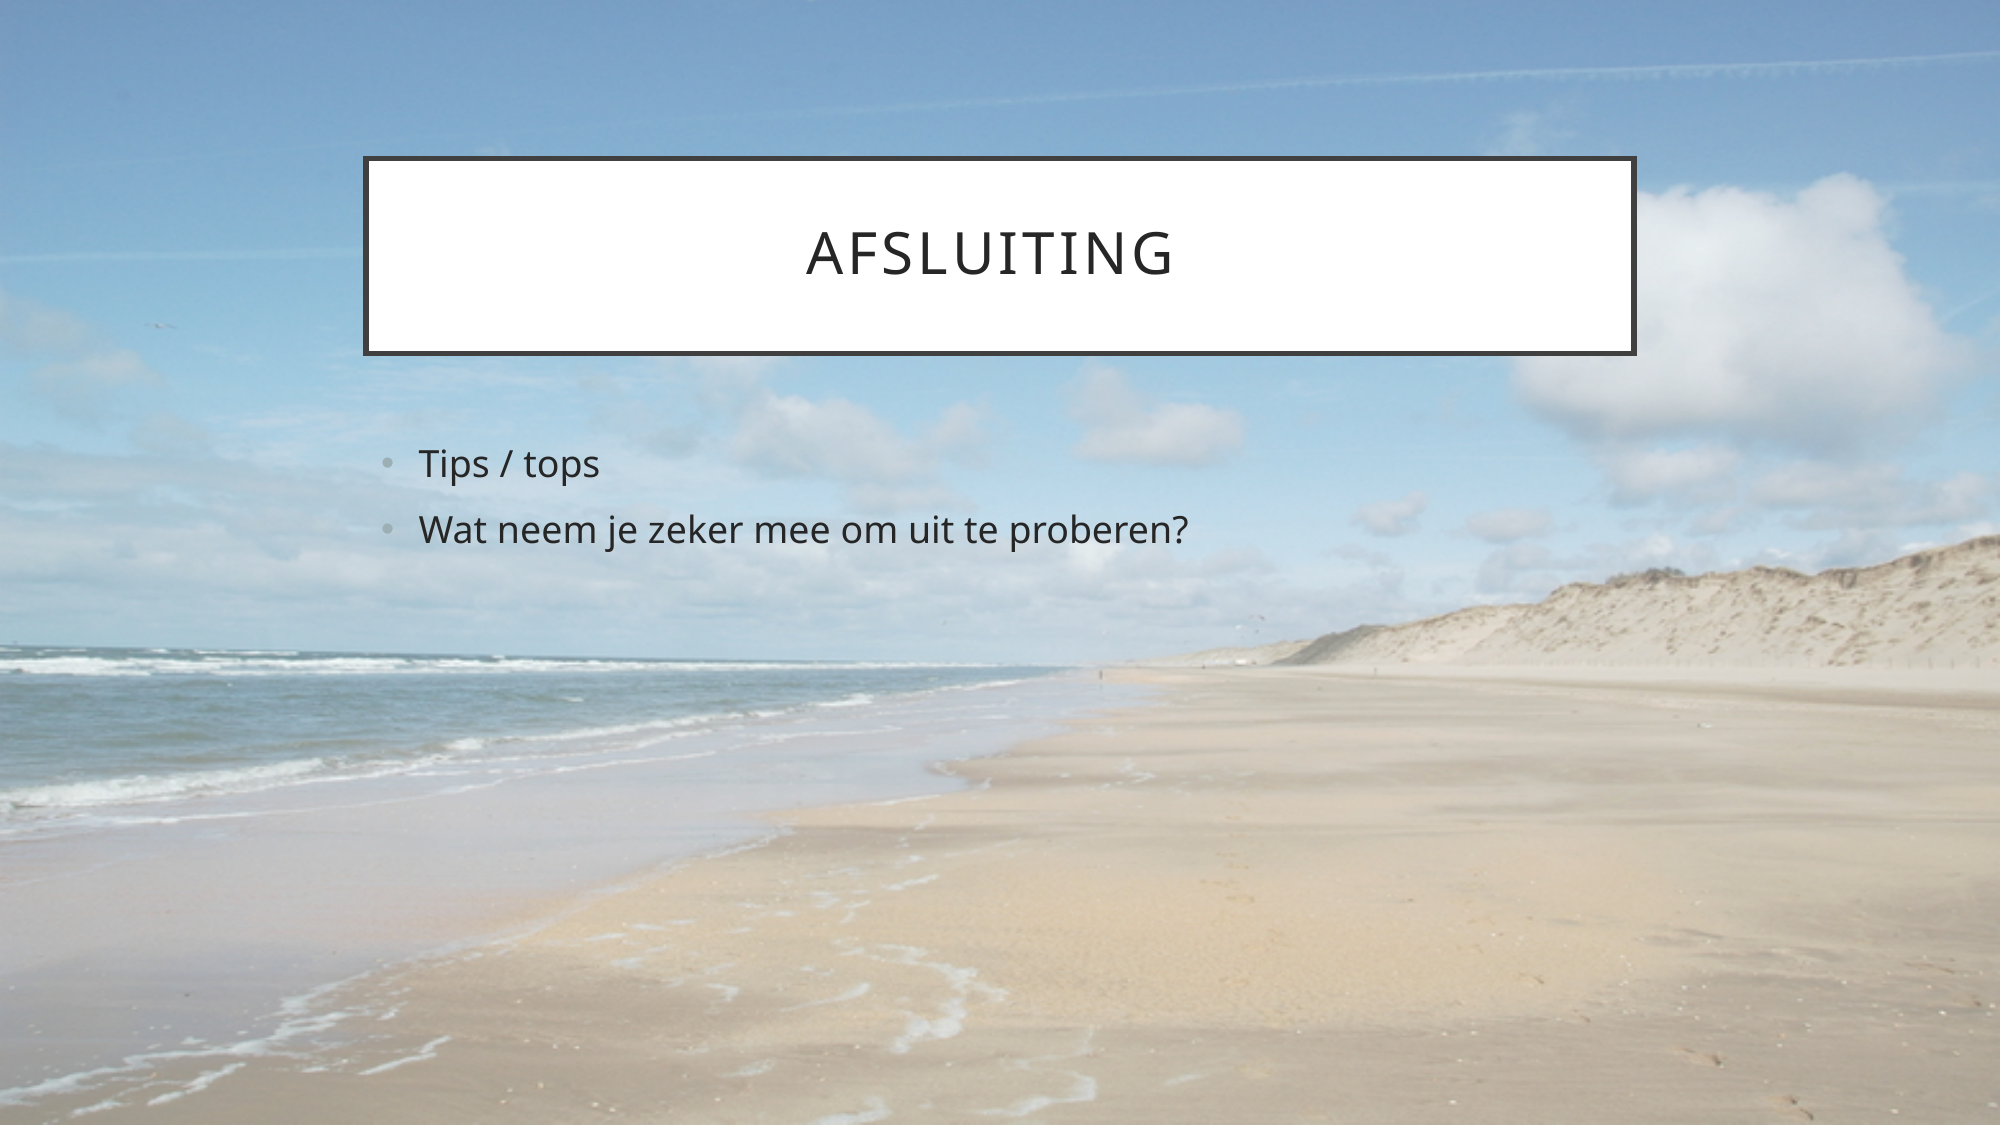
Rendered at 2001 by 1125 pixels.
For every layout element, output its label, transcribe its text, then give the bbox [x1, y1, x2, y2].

title Afsluiting [363, 156, 1637, 356]
list Tips / tops Wat neem je zeker mee om uit te proberen? [366, 432, 1634, 594]
